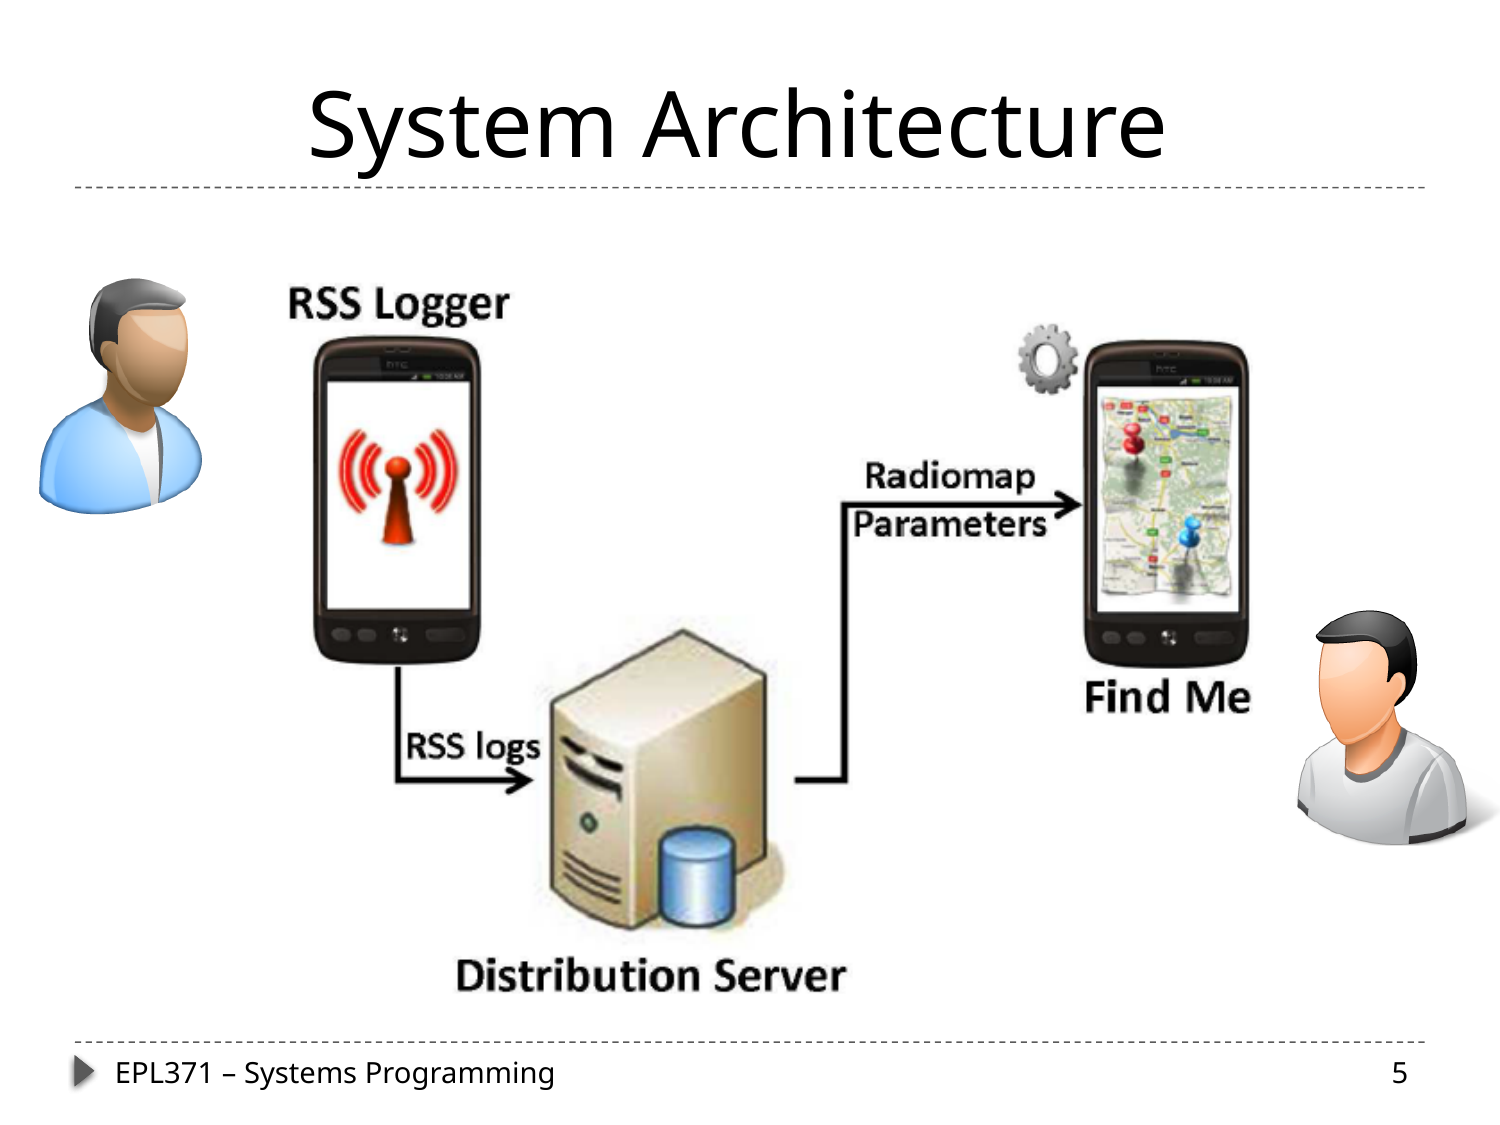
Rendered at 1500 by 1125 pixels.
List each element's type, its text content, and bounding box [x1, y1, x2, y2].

footer EPL371 – Systems Programming [100, 1046, 676, 1107]
title System Architecture [75, 0, 1425, 183]
slide_number 5 [1098, 1046, 1424, 1107]
picture [3, 203, 1500, 1036]
